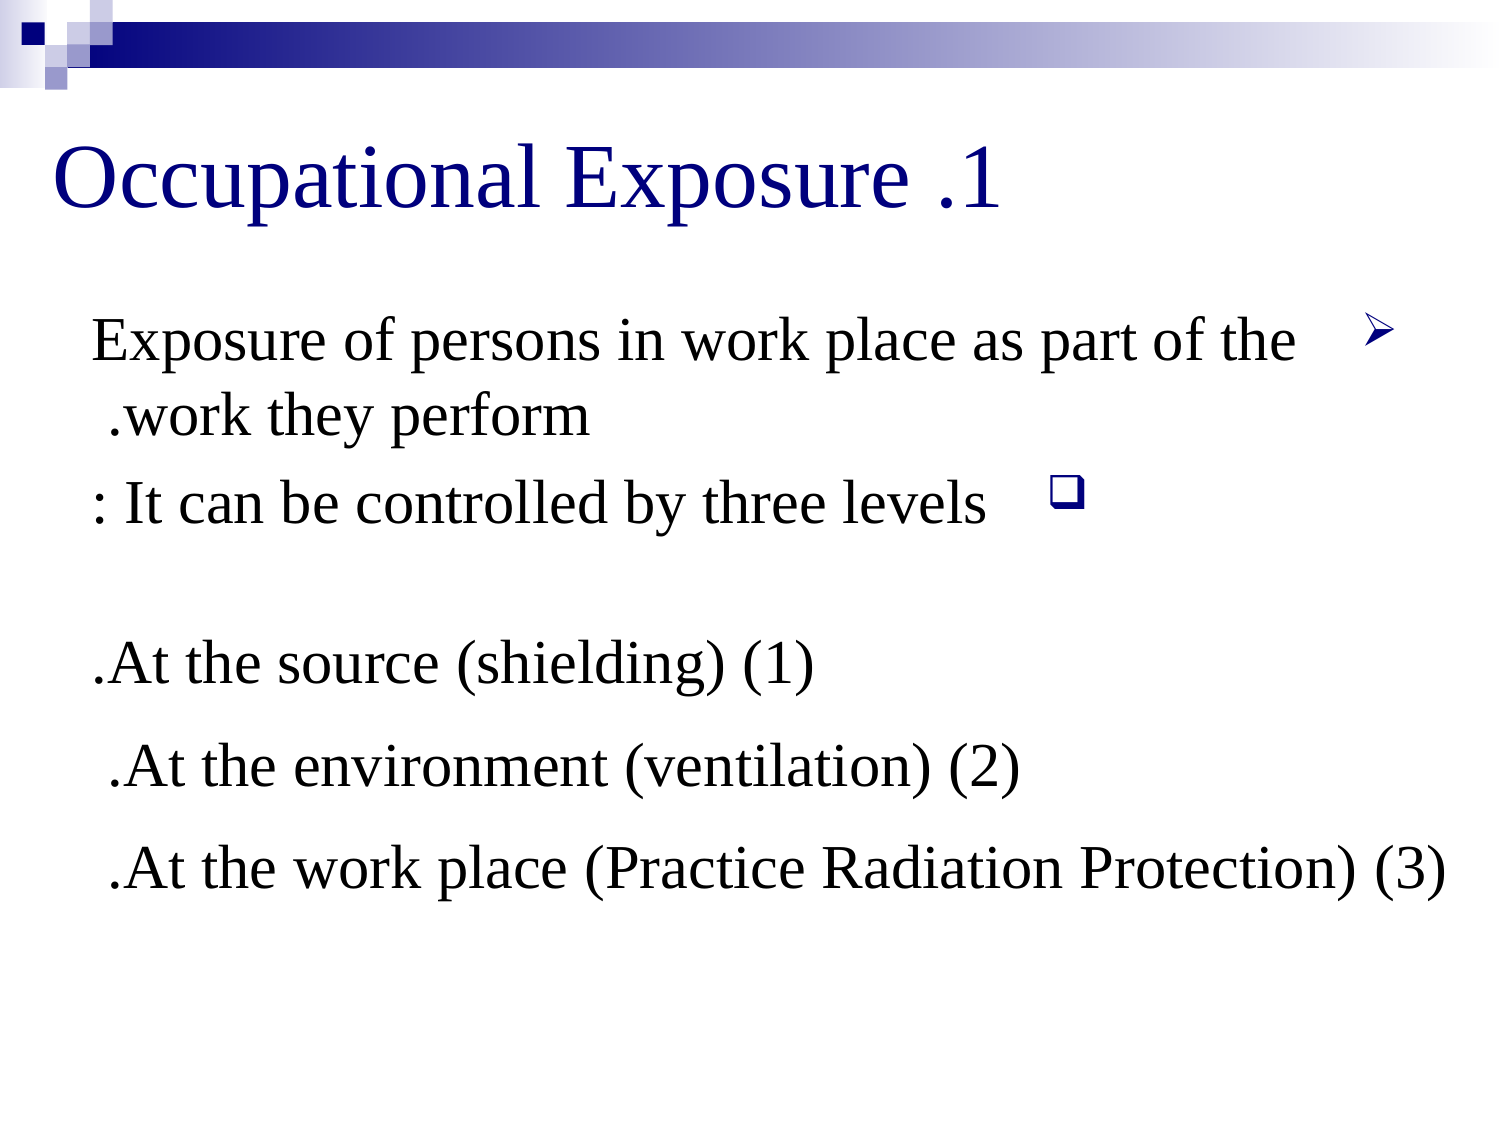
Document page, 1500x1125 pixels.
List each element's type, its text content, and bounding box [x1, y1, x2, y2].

list Exposure of persons in work place as part of the work they perform. It can be controlled by three levels : (1) At the source (shielding). (2) At the environment (ventilation). (3) At the work place (Practice Radiation Protection). [76, 290, 1500, 941]
title 1. Occupational Exposure [37, 113, 1389, 339]
